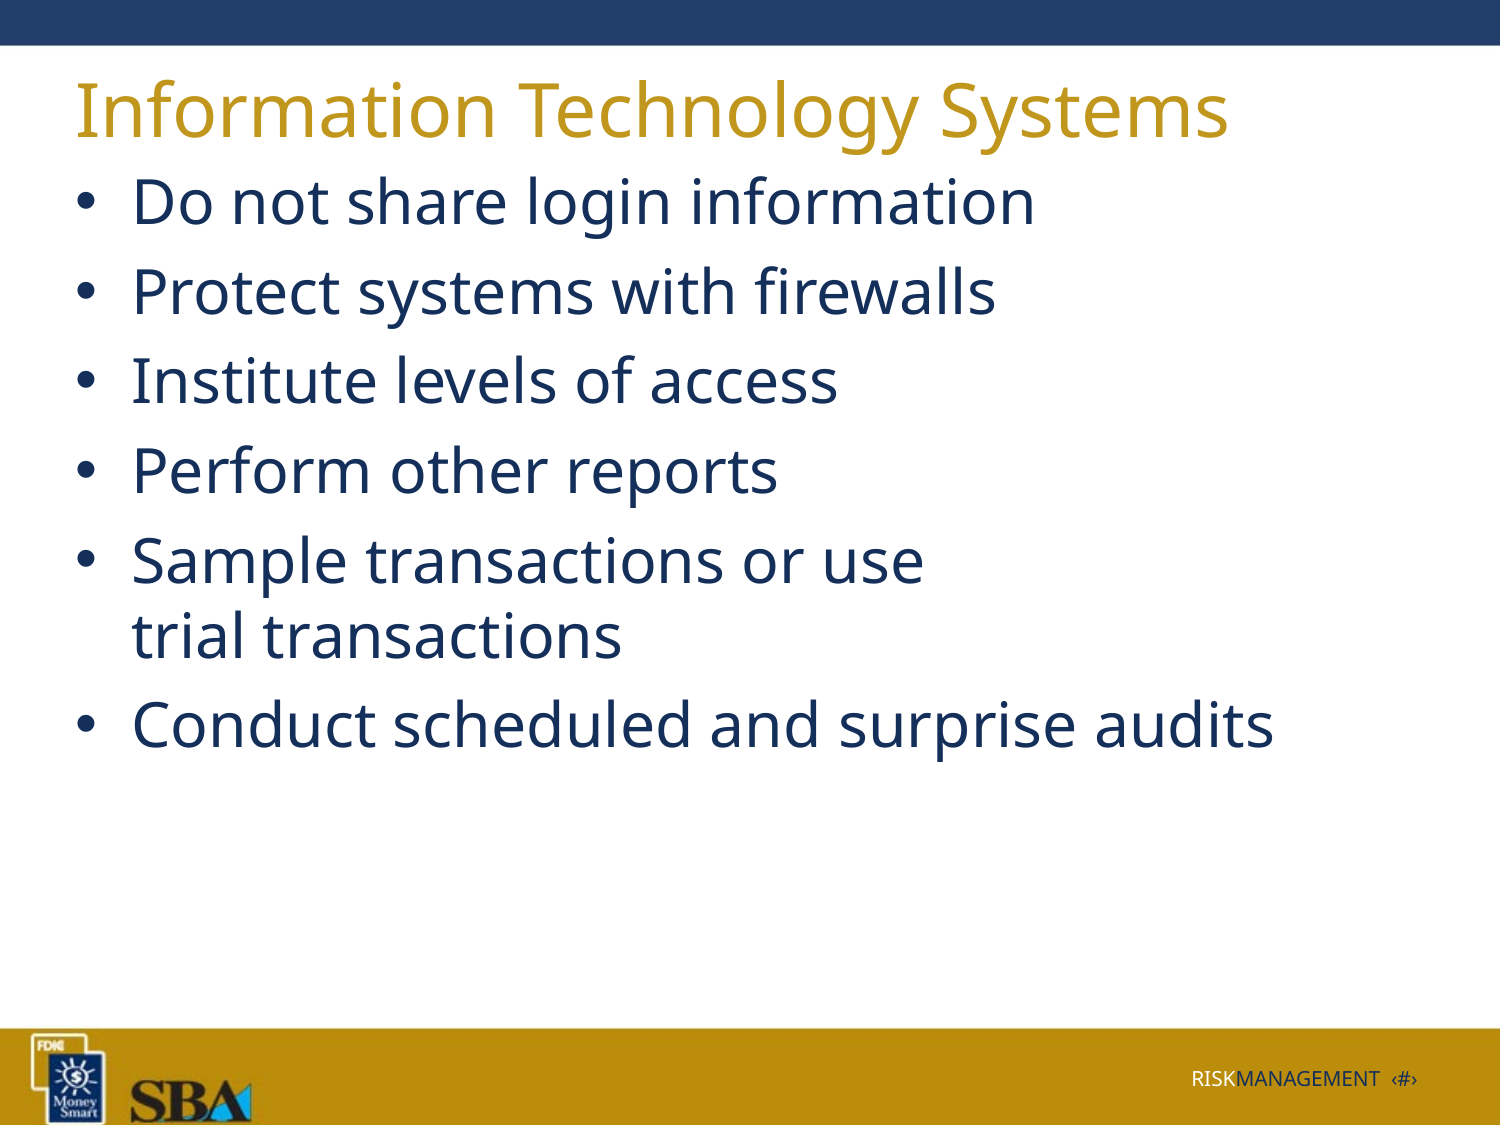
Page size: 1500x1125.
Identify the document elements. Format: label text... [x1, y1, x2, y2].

title Information Technology Systems [74, 61, 1426, 161]
list Do not share login information Protect systems with firewalls Institute levels of access Perform other reports Sample transactions or use trial transactions Conduct scheduled and surprise audits [74, 161, 1500, 863]
picture [0, 0, 1500, 1125]
